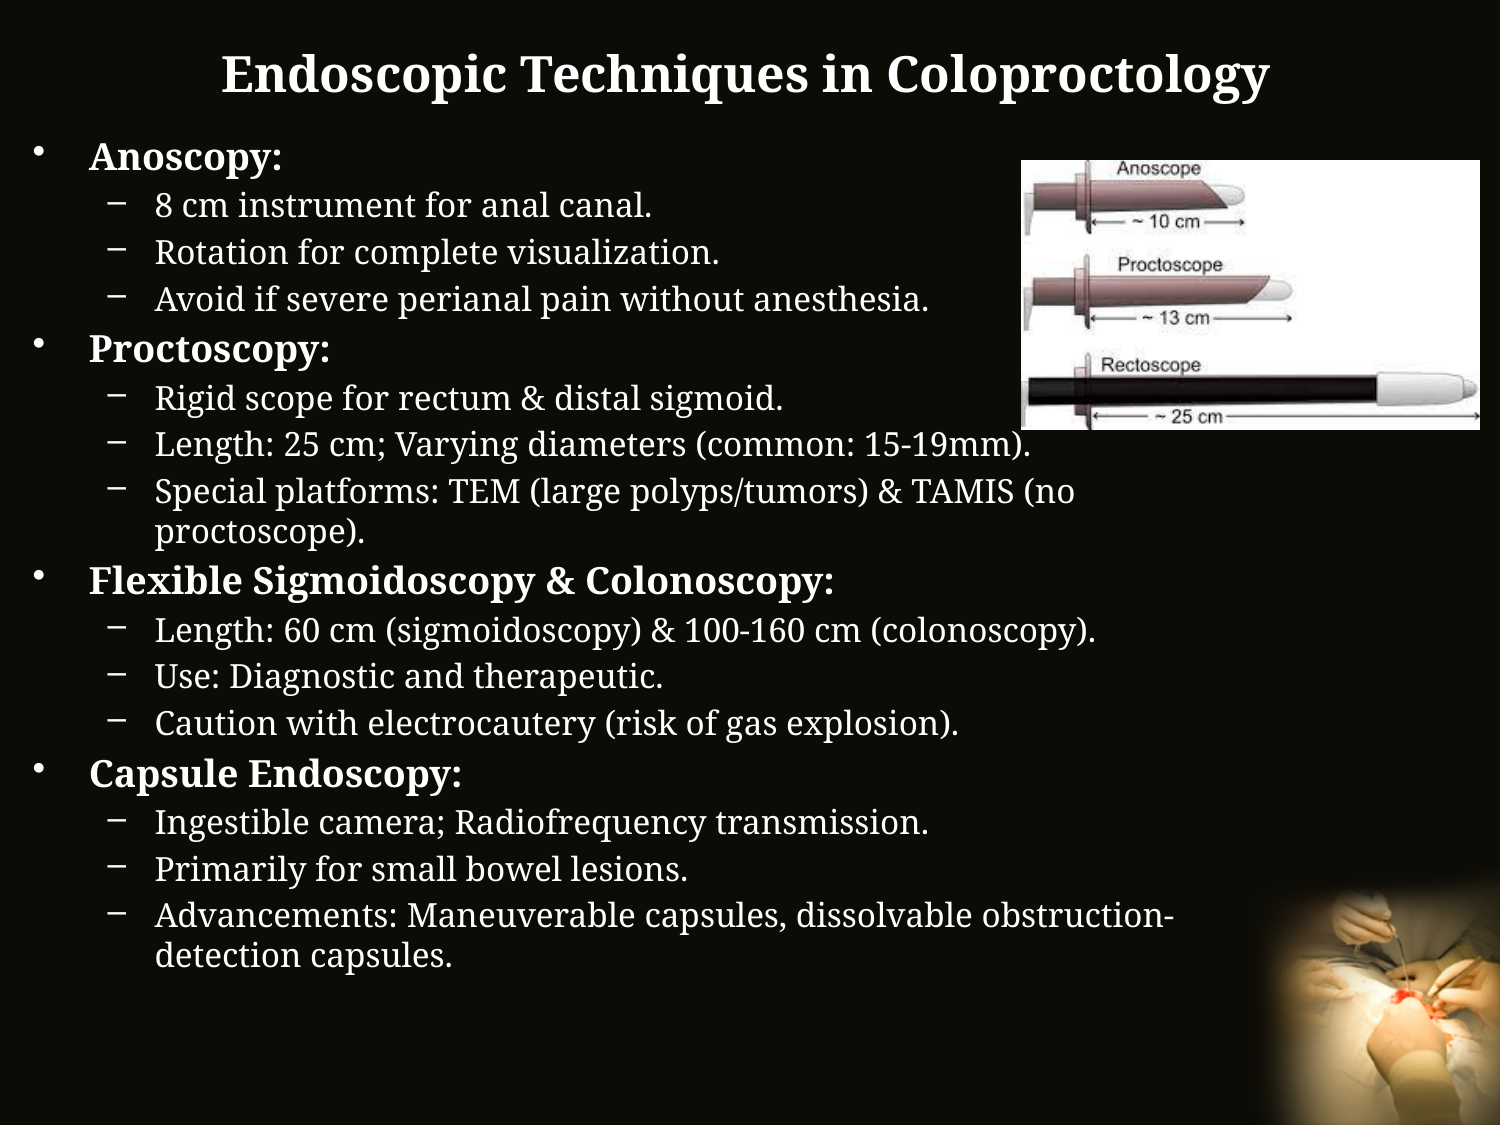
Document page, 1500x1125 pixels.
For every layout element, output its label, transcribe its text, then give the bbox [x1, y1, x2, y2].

picture [0, 0, 1500, 1125]
list Anoscopy: 8 cm instrument for anal canal. Rotation for complete visualization. Avoid if severe perianal pain without anesthesia. Proctoscopy: Rigid scope for rectum & distal sigmoid. Length: 25 cm; Varying diameters (common: 15-19mm). Special platforms: TEM (large polyps/tumors) & TAMIS (no proctoscope). Flexible Sigmoidoscopy & Colonoscopy: Length: 60 cm (sigmoidoscopy) & 100-160 cm (colonoscopy). Use: Diagnostic and therapeutic. Caution with electrocautery (risk of gas explosion). Capsule Endoscopy: Ingestible camera; Radiofrequency transmission. Primarily for small bowel lesions. Advancements: Maneuverable capsules, dissolvable obstruction-detection capsules. [17, 125, 1247, 1000]
title Endoscopic Techniques in Coloproctology [206, 30, 1377, 115]
